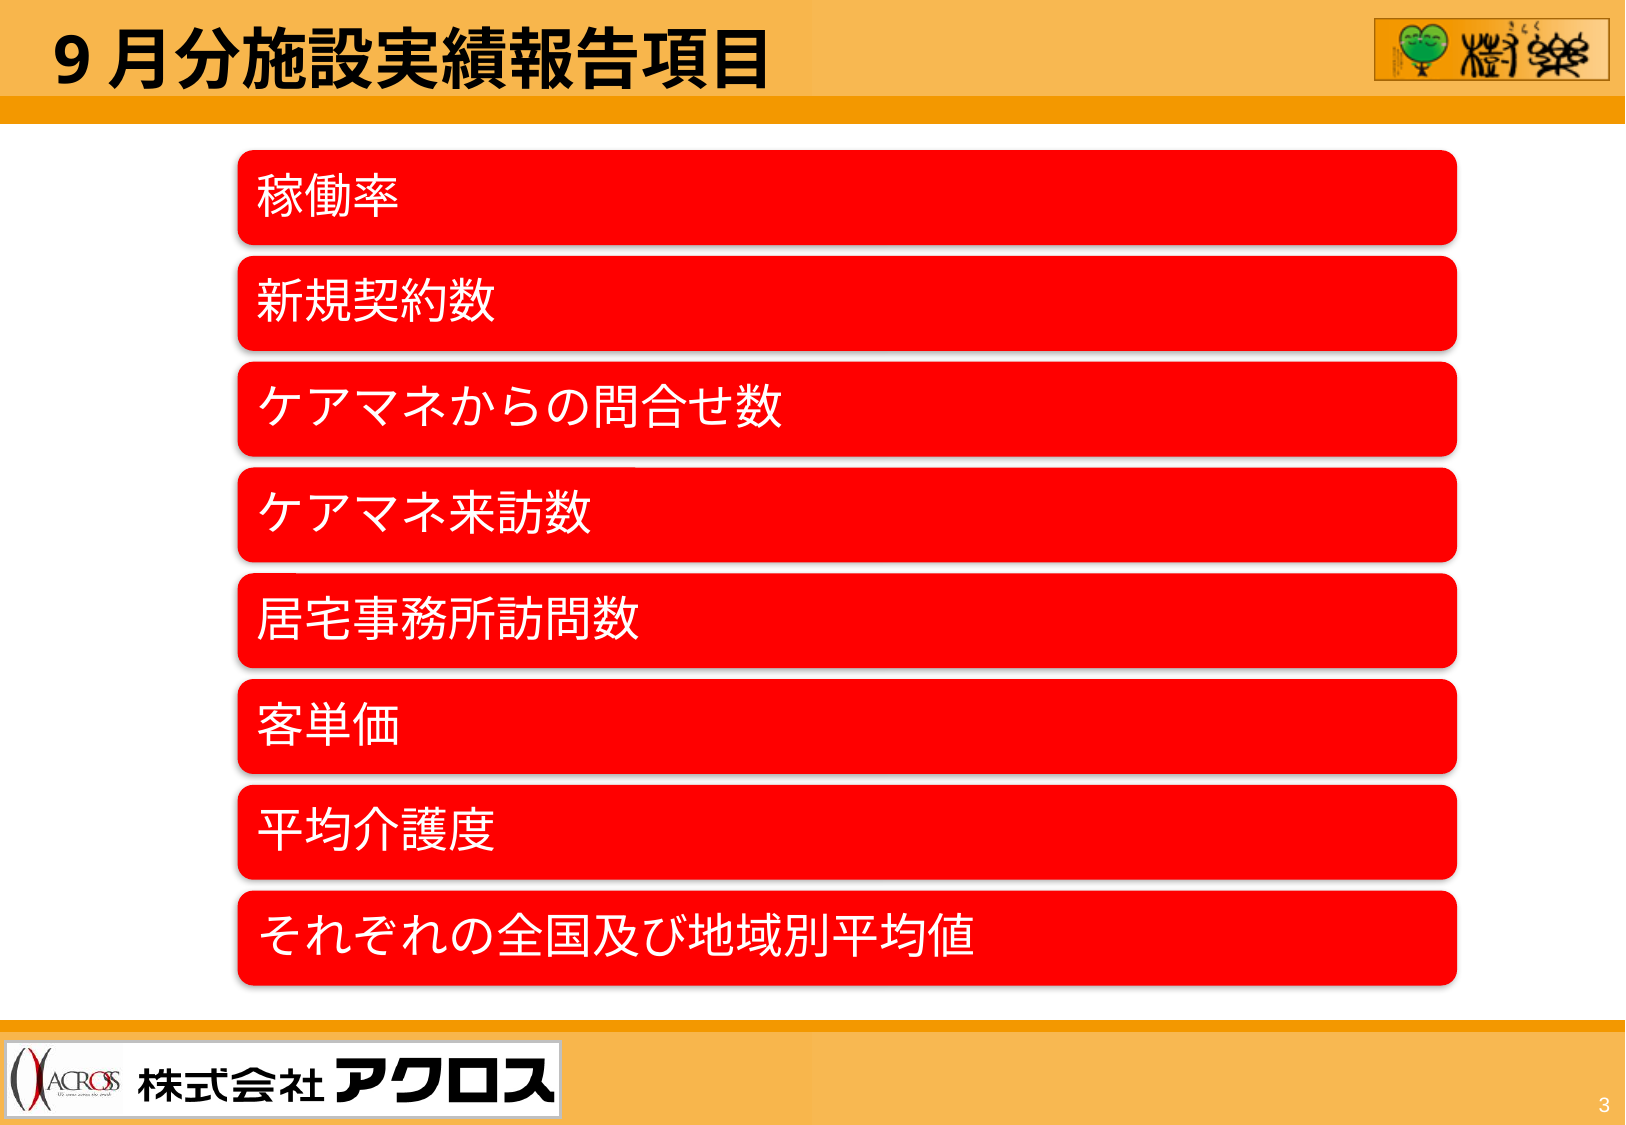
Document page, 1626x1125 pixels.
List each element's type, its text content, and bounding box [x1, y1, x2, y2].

picture [0, 0, 1625, 124]
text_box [237, 141, 1458, 994]
slide_number 3 [1452, 1082, 1625, 1125]
picture [0, 1020, 1625, 1125]
text_box 9月分施設実績報告項目 [38, 0, 982, 96]
